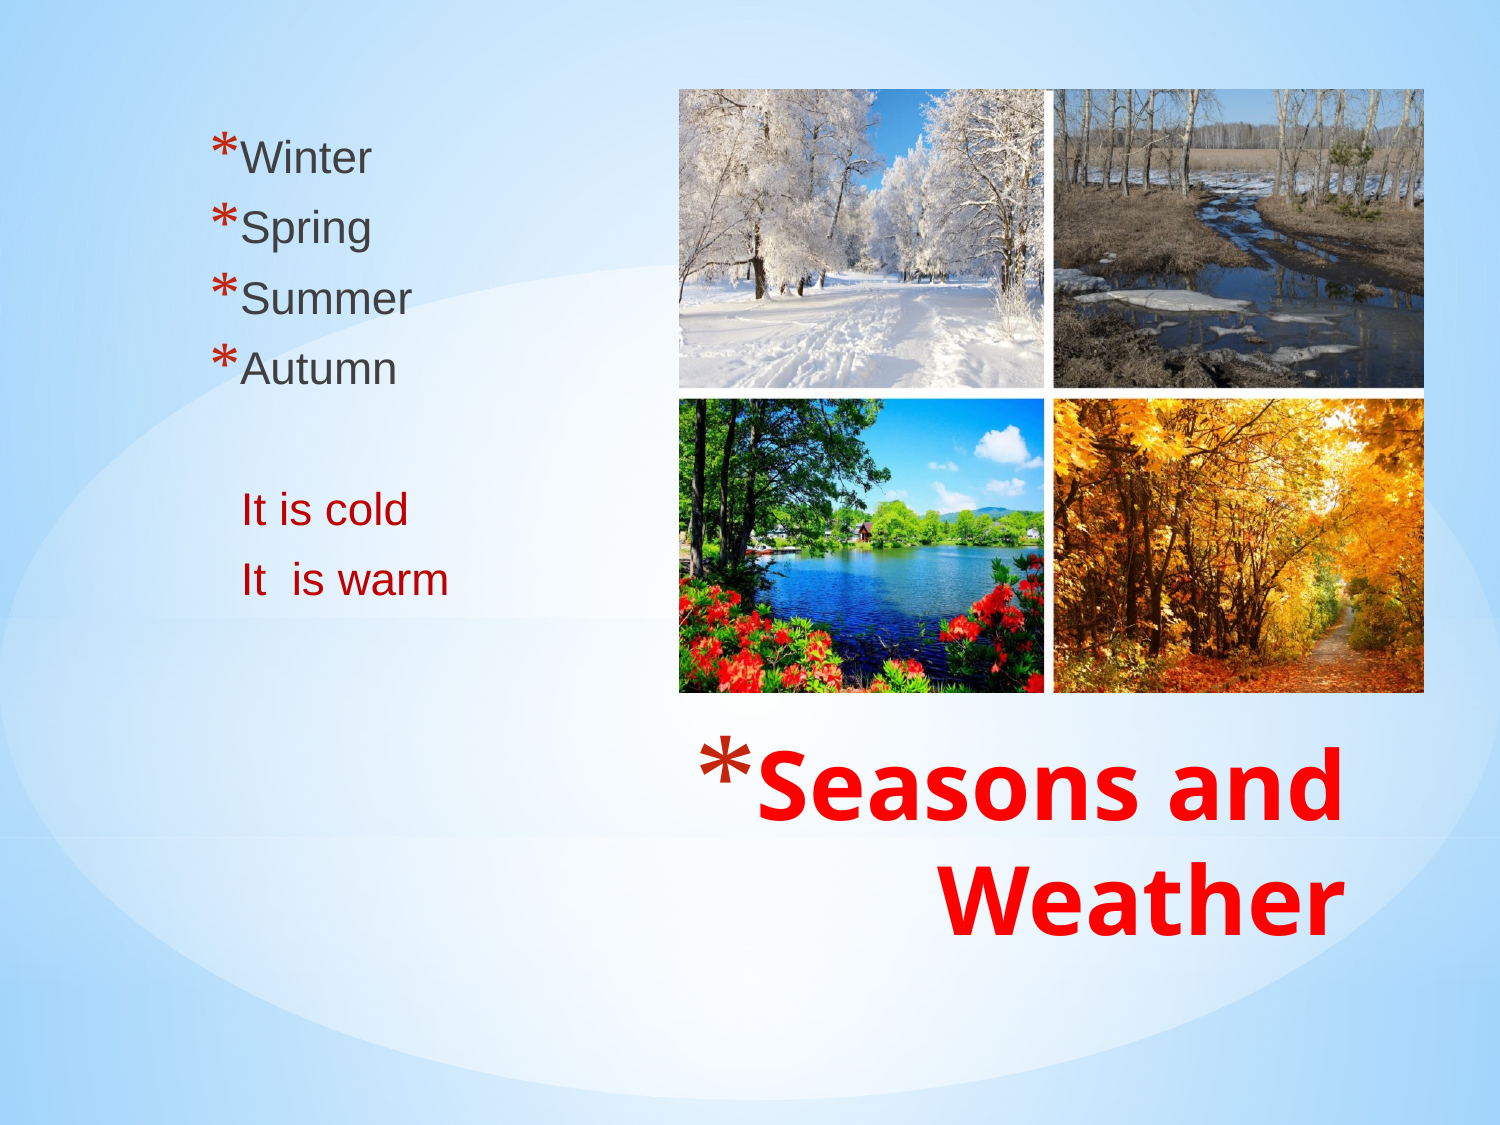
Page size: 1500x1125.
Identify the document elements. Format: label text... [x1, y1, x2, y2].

list Winter Spring Summer Autumn It is cold It is warm [187, 120, 673, 690]
picture [678, 89, 1424, 693]
title Seasons and Weather [294, 717, 1363, 905]
